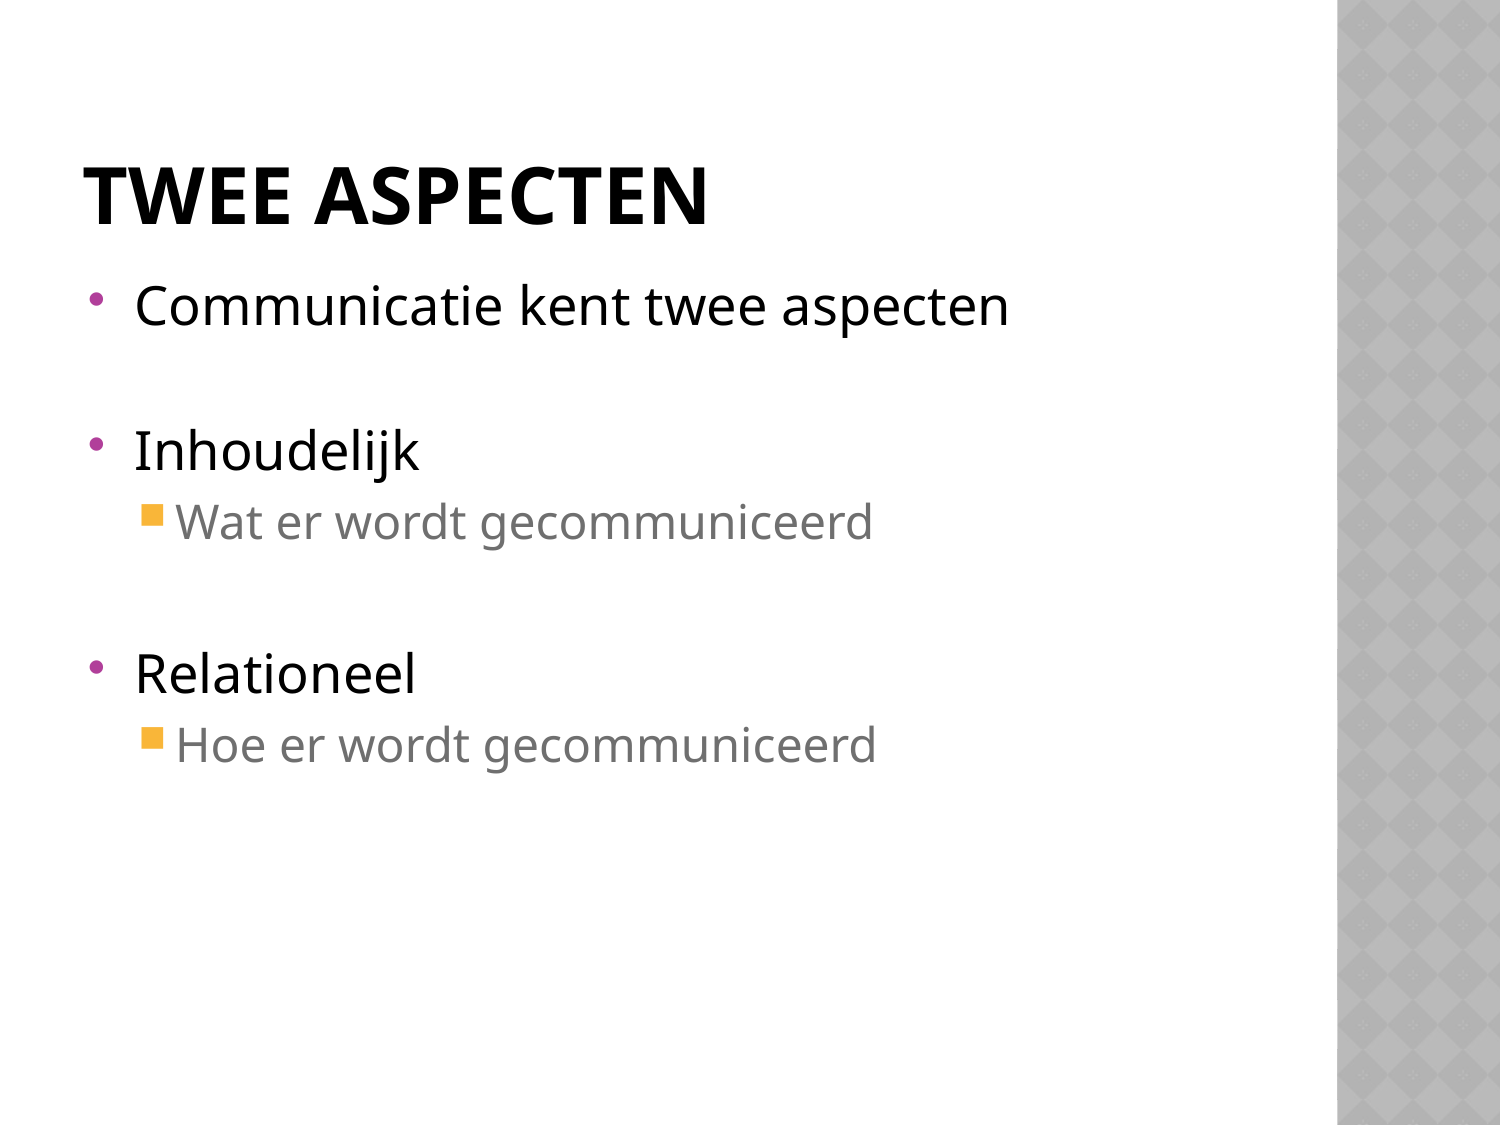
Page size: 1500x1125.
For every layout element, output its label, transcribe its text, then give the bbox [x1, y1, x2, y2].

title Twee aspecten [75, 52, 1263, 240]
list Communicatie kent twee aspecten Inhoudelijk Wat er wordt gecommuniceerd Relationeel Hoe er wordt gecommuniceerd [75, 264, 1317, 1035]
